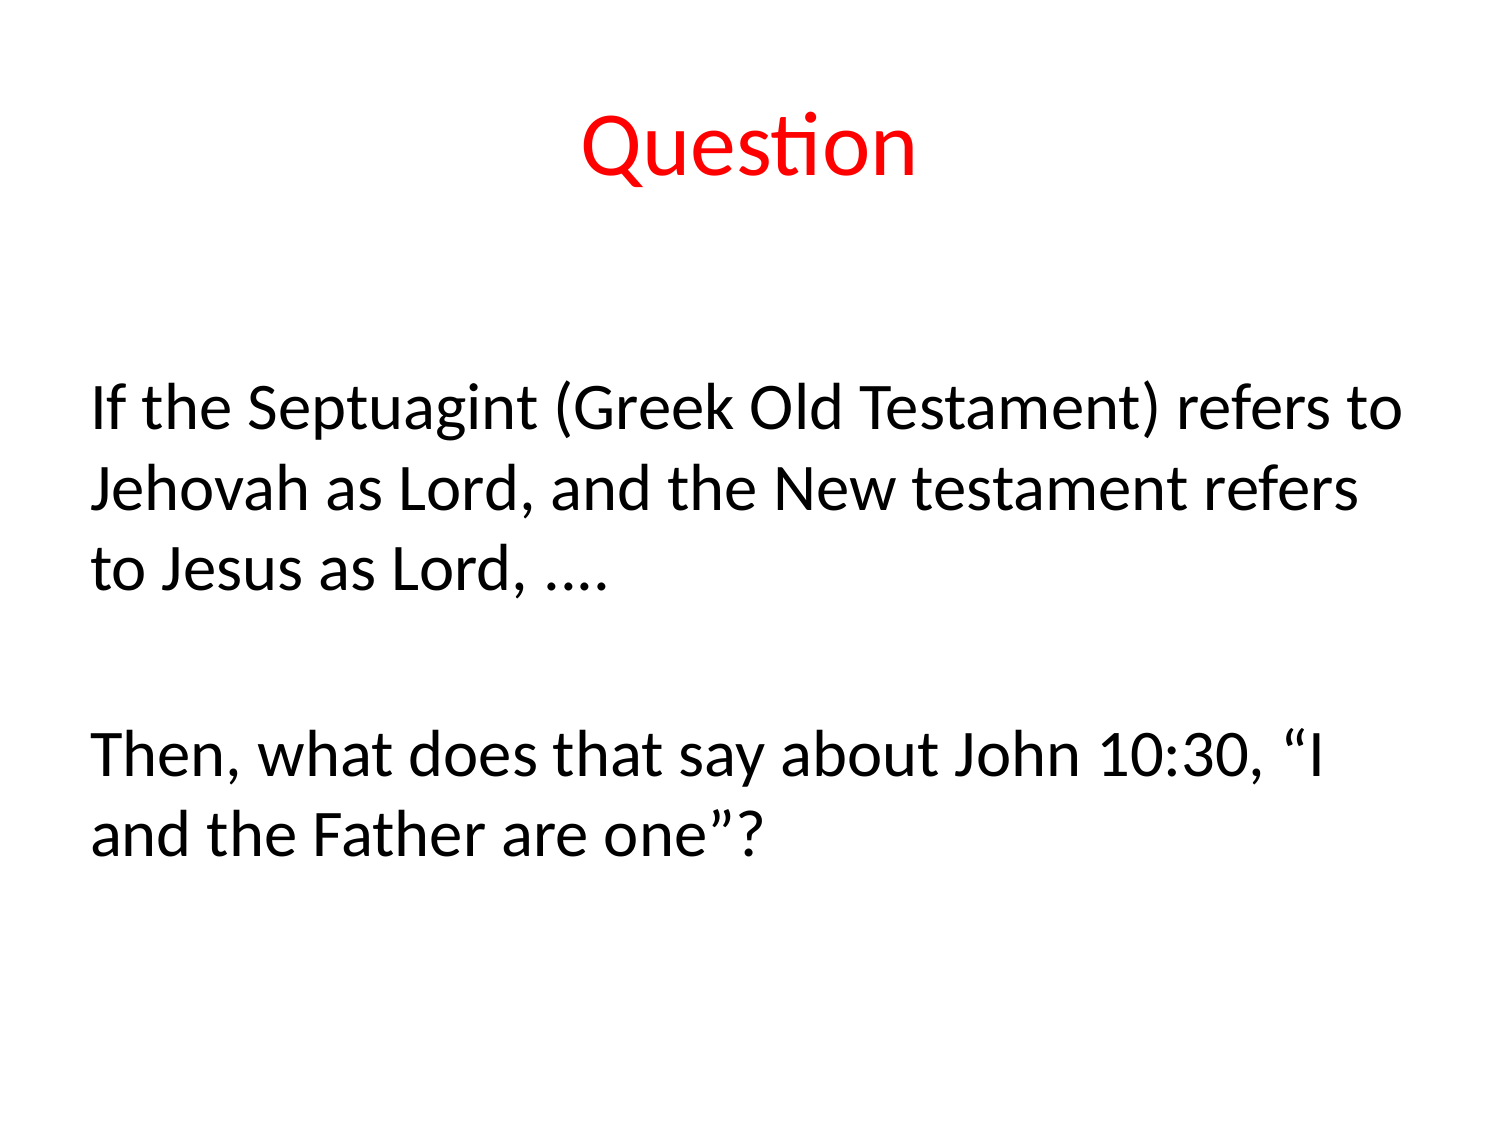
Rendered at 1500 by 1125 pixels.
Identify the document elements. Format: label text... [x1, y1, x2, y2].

list If the Septuagint (Greek Old Testament) refers to Jehovah as Lord, and the New testament refers to Jesus as Lord, .... Then, what does that say about John 10:30, “I and the Father are one”? [75, 262, 1425, 1005]
title Question [75, 45, 1425, 233]
